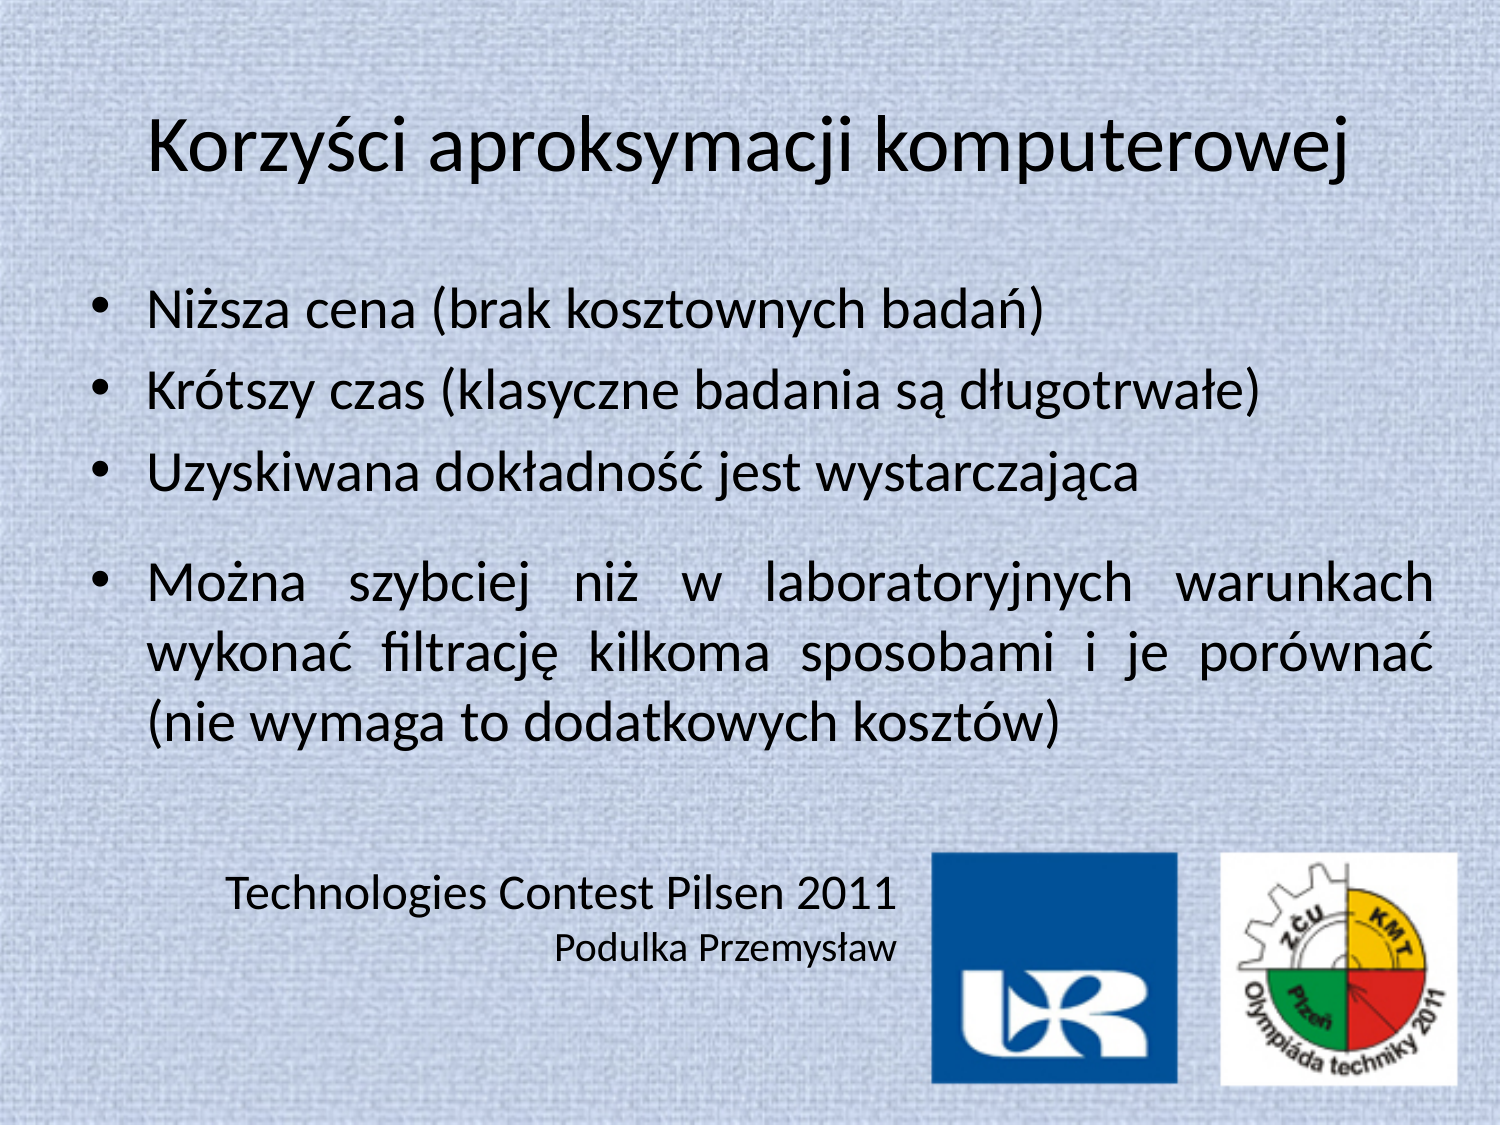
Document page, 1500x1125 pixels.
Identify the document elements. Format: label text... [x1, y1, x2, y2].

picture [0, 0, 1500, 1125]
title Korzyści aproksymacji komputerowej [75, 45, 1425, 233]
list Niższa cena (brak kosztownych badań) Krótszy czas (klasyczne badania są długotrwałe) Uzyskiwana dokładność jest wystarczająca Można szybciej niż w laboratoryjnych warunkach wykonać filtrację kilkoma sposobami i je porównać (nie wymaga to dodatkowych kosztów) [75, 262, 1450, 1005]
text_box Technologies Contest Pilsen 2011 Podulka Przemysław [74, 849, 913, 1075]
